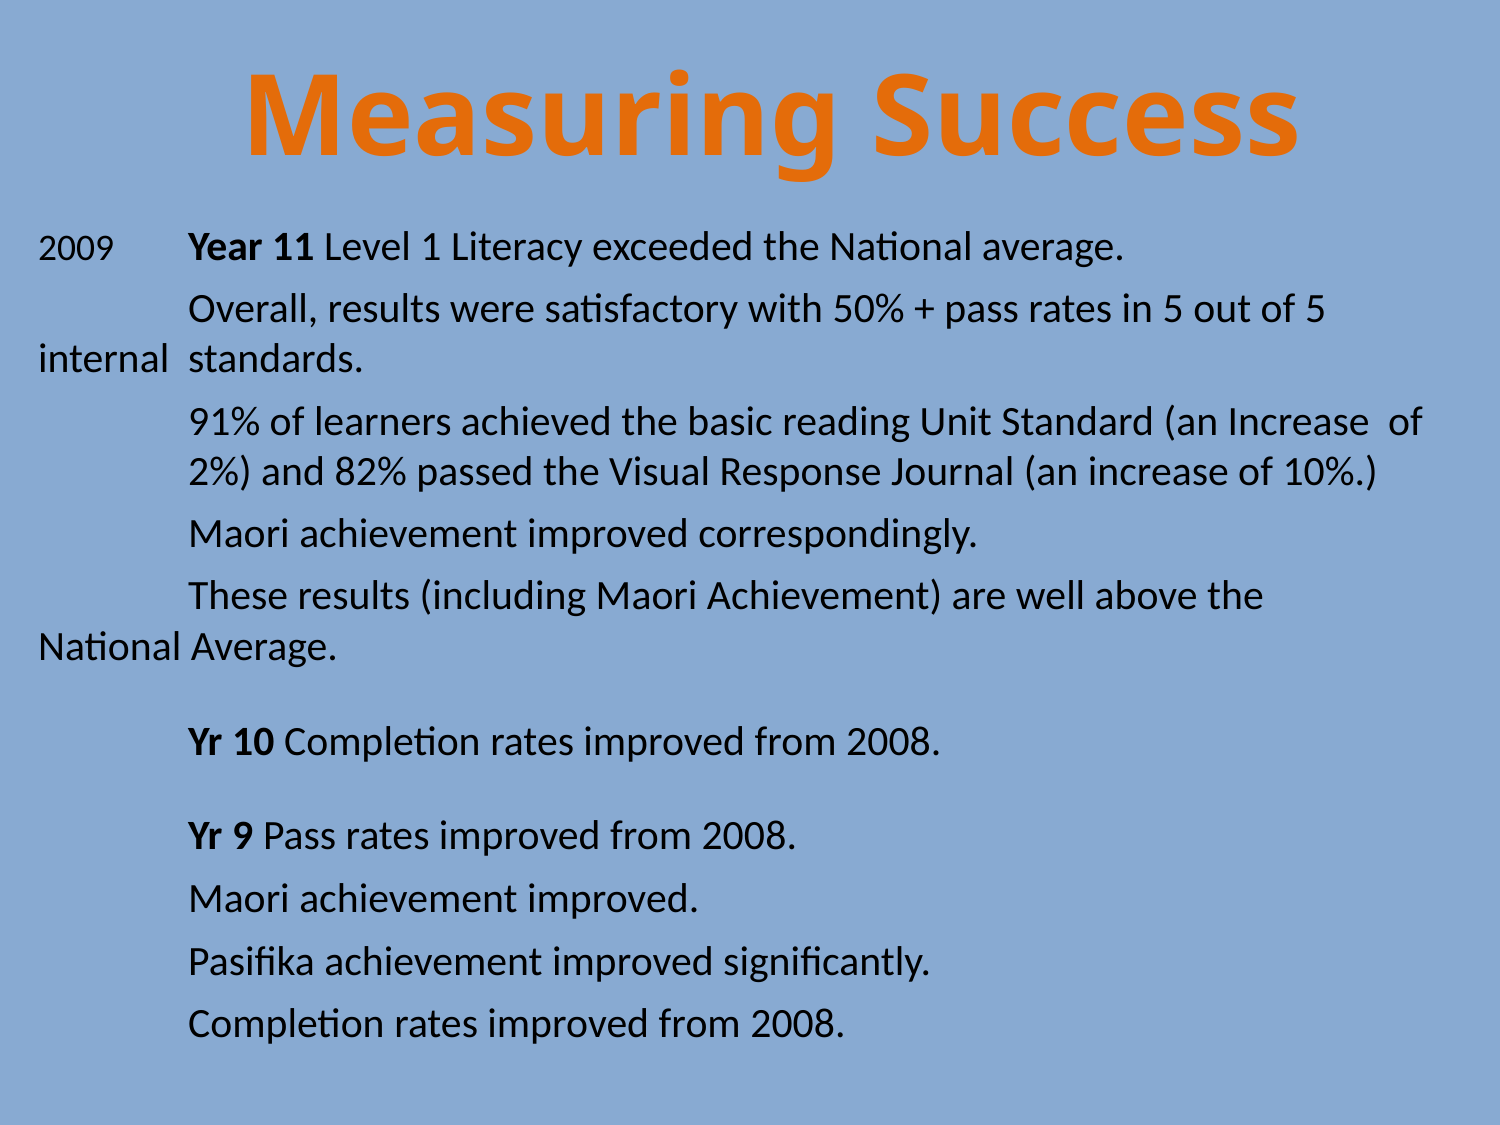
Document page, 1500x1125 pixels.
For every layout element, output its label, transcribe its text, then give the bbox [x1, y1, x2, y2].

text_box Measuring Success [226, 35, 1317, 185]
text_box 2009 Year 11 Level 1 Literacy exceeded the National average. Overall, results were satisfactory with 50% + pass rates in 5 out of 5 internal standards. 91% of learners achieved the basic reading Unit Standard (an Increase of 2%) and 82% passed the Visual Response Journal (an increase of 10%.) Maori achievement improved correspondingly. These results (including Maori Achievement) are well above the National Average. Yr 10 Completion rates improved from 2008. Yr 9 Pass rates improved from 2008. Maori achievement improved. Pasifika achievement improved significantly. Completion rates improved from 2008. [23, 210, 1442, 1099]
